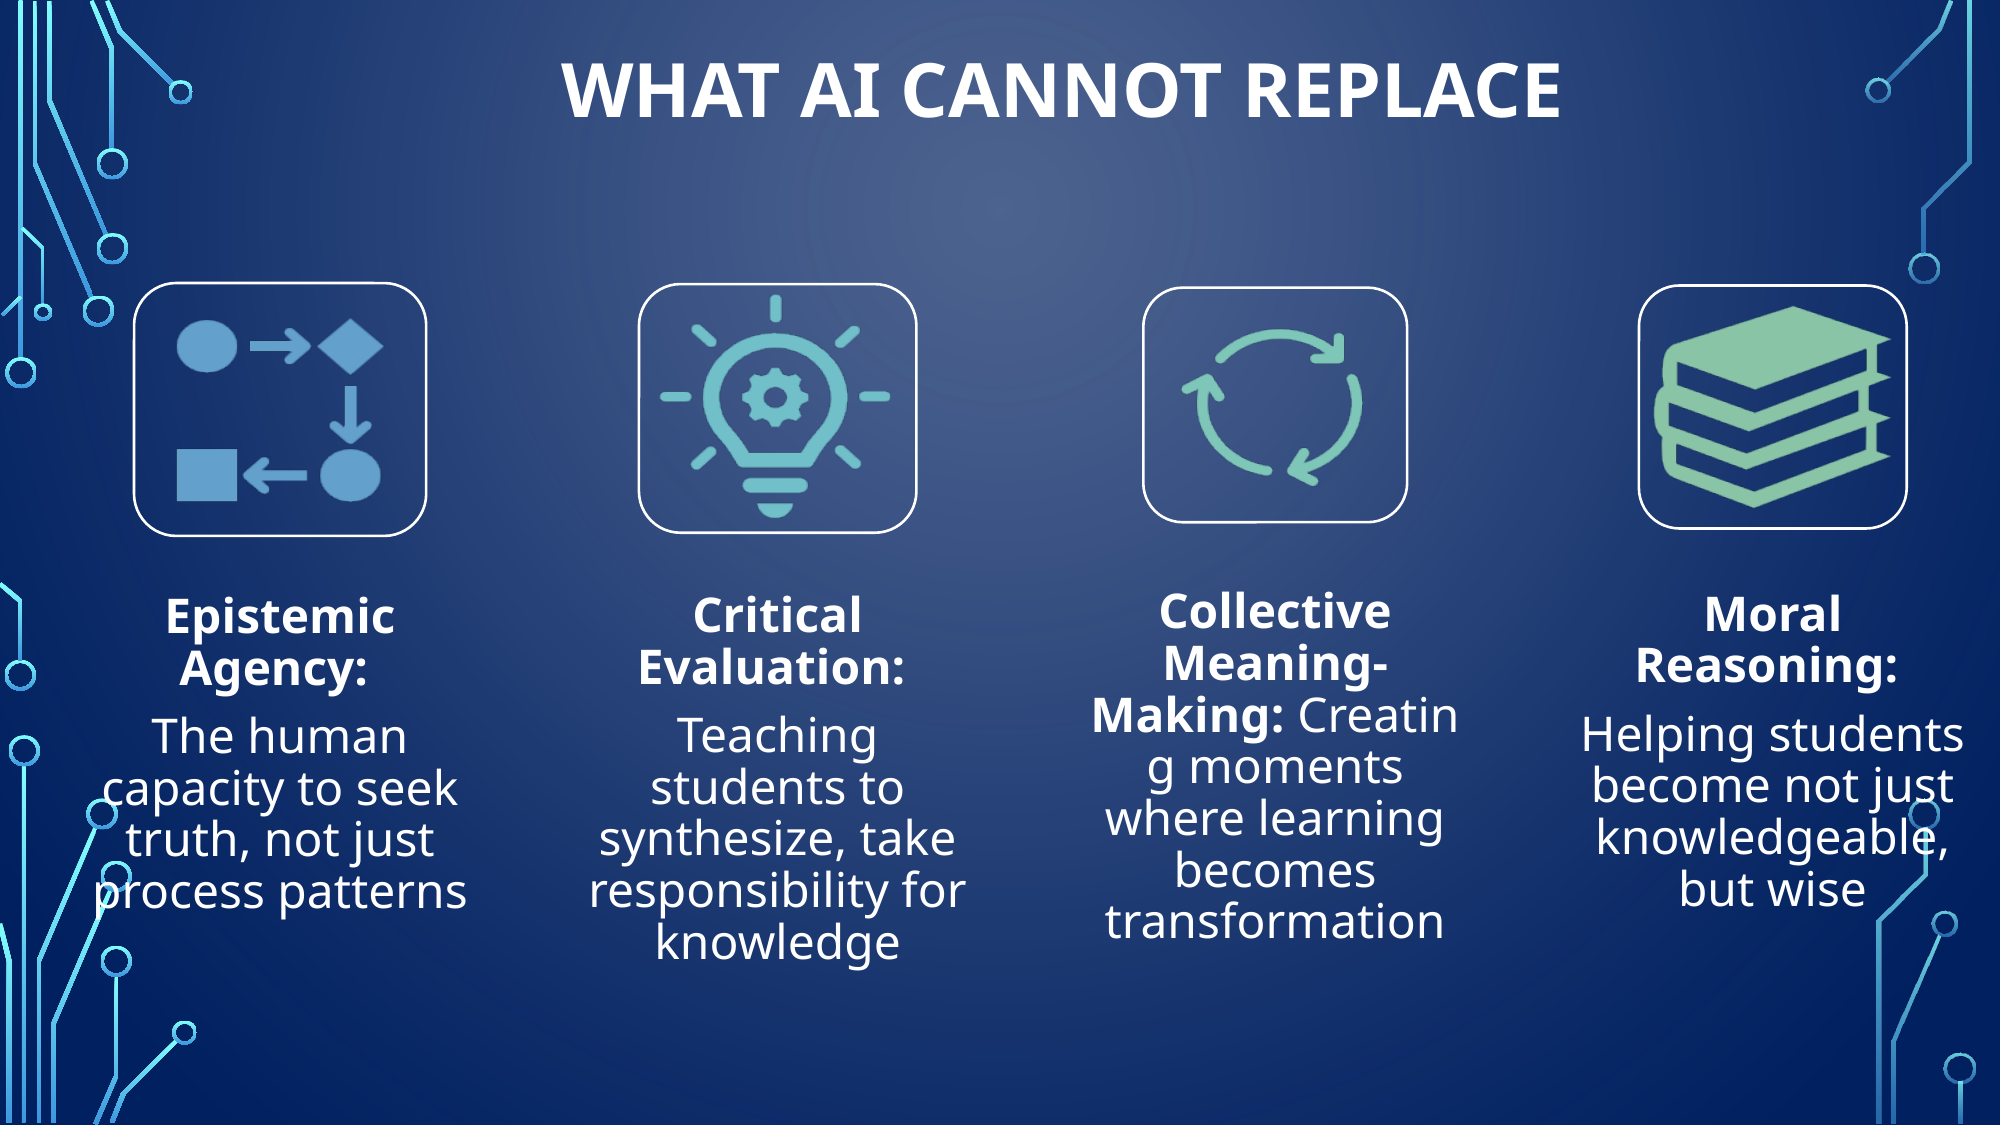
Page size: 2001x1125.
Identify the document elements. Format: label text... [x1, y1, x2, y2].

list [52, 47, 2000, 969]
title What AI Cannot Replace [546, 16, 2000, 47]
